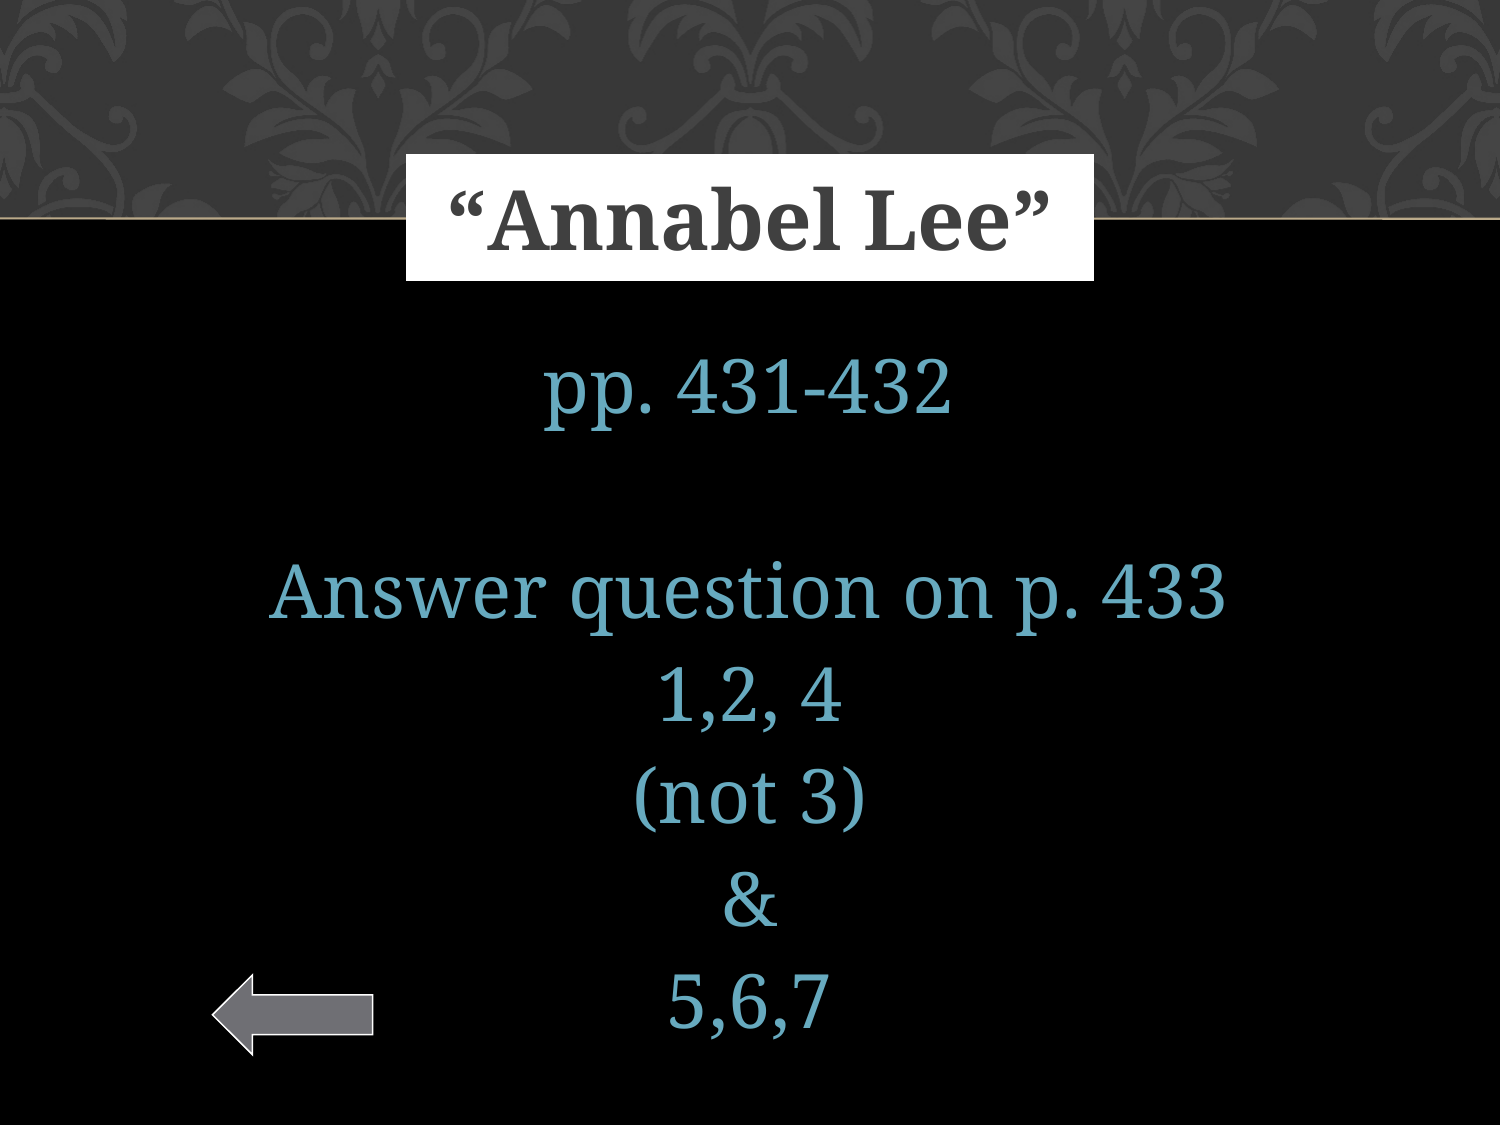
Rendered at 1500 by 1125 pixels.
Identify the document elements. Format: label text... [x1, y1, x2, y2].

list pp. 431-432 Answer question on p. 433 1,2, 4 (not 3) & 5,6,7 [75, 331, 1425, 1007]
text_box [212, 975, 373, 1055]
title “Annabel Lee” [406, 154, 1094, 281]
